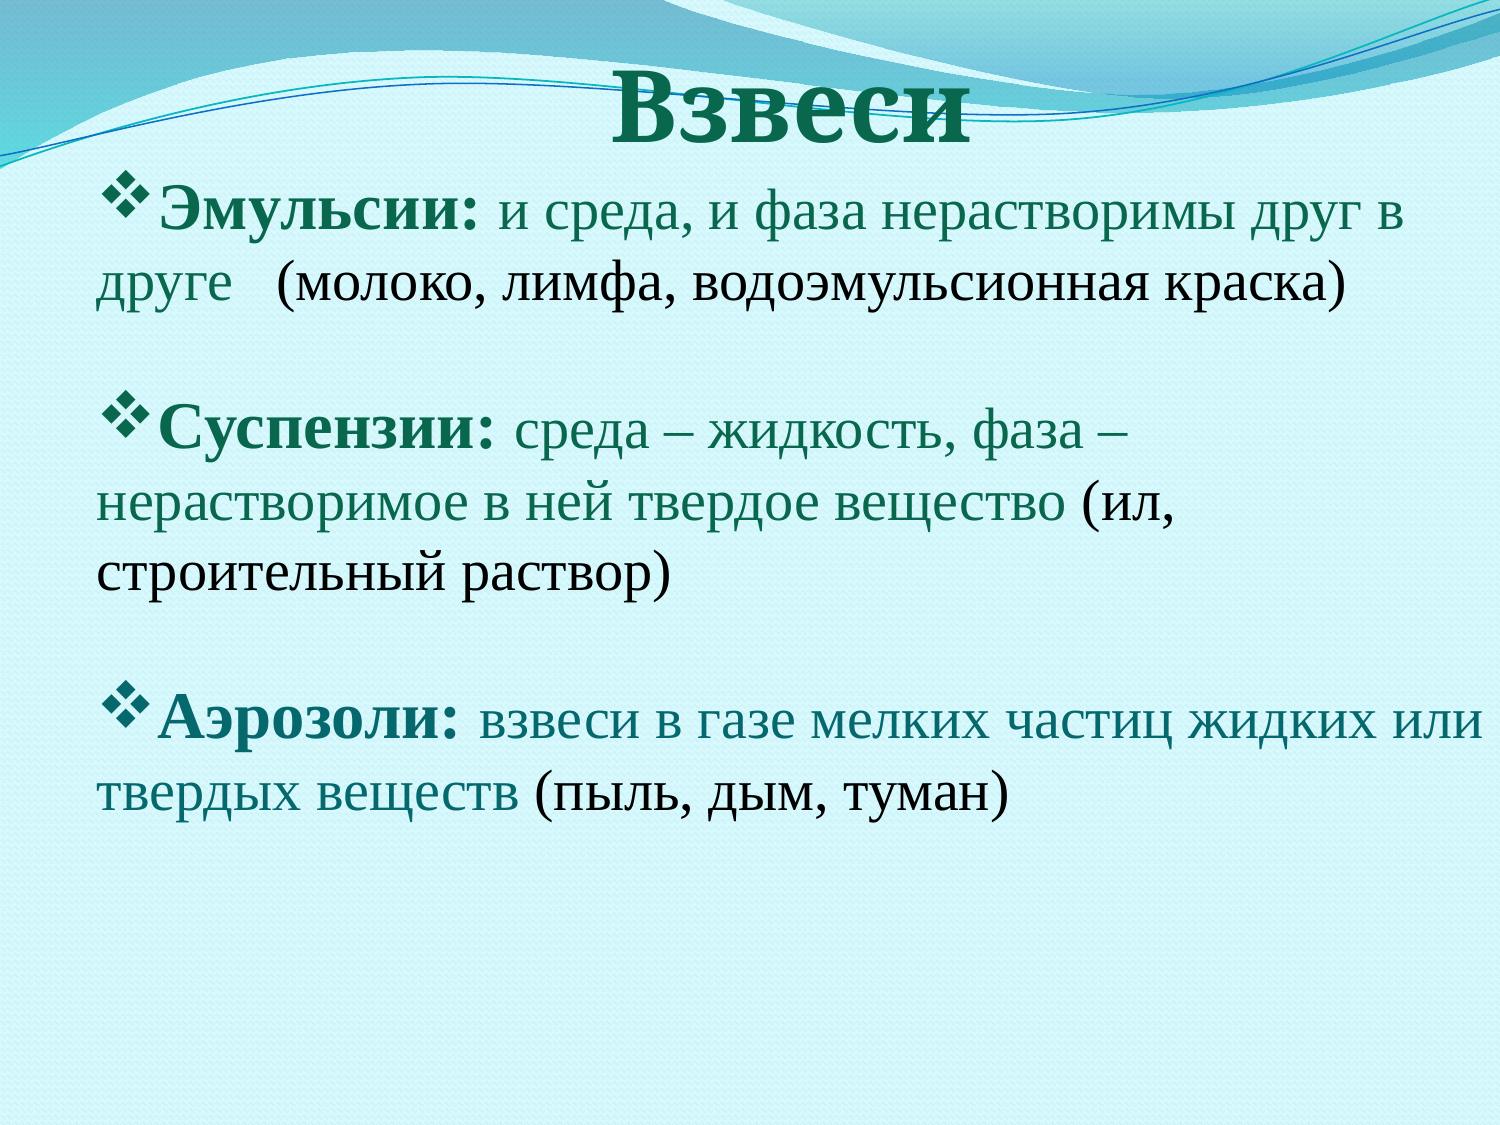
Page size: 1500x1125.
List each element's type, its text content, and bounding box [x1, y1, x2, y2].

text_box Взвеси Эмульсии: и среда, и фаза нерастворимы друг в друге (молоко, лимфа, водоэмульсионная краска) Суспензии: среда – жидкость, фаза – нерастворимое в ней твердое вещество (ил, строительный раствор) Аэрозоли: взвеси в газе мелких частиц жидких или твердых веществ (пыль, дым, туман) [82, 35, 1500, 945]
